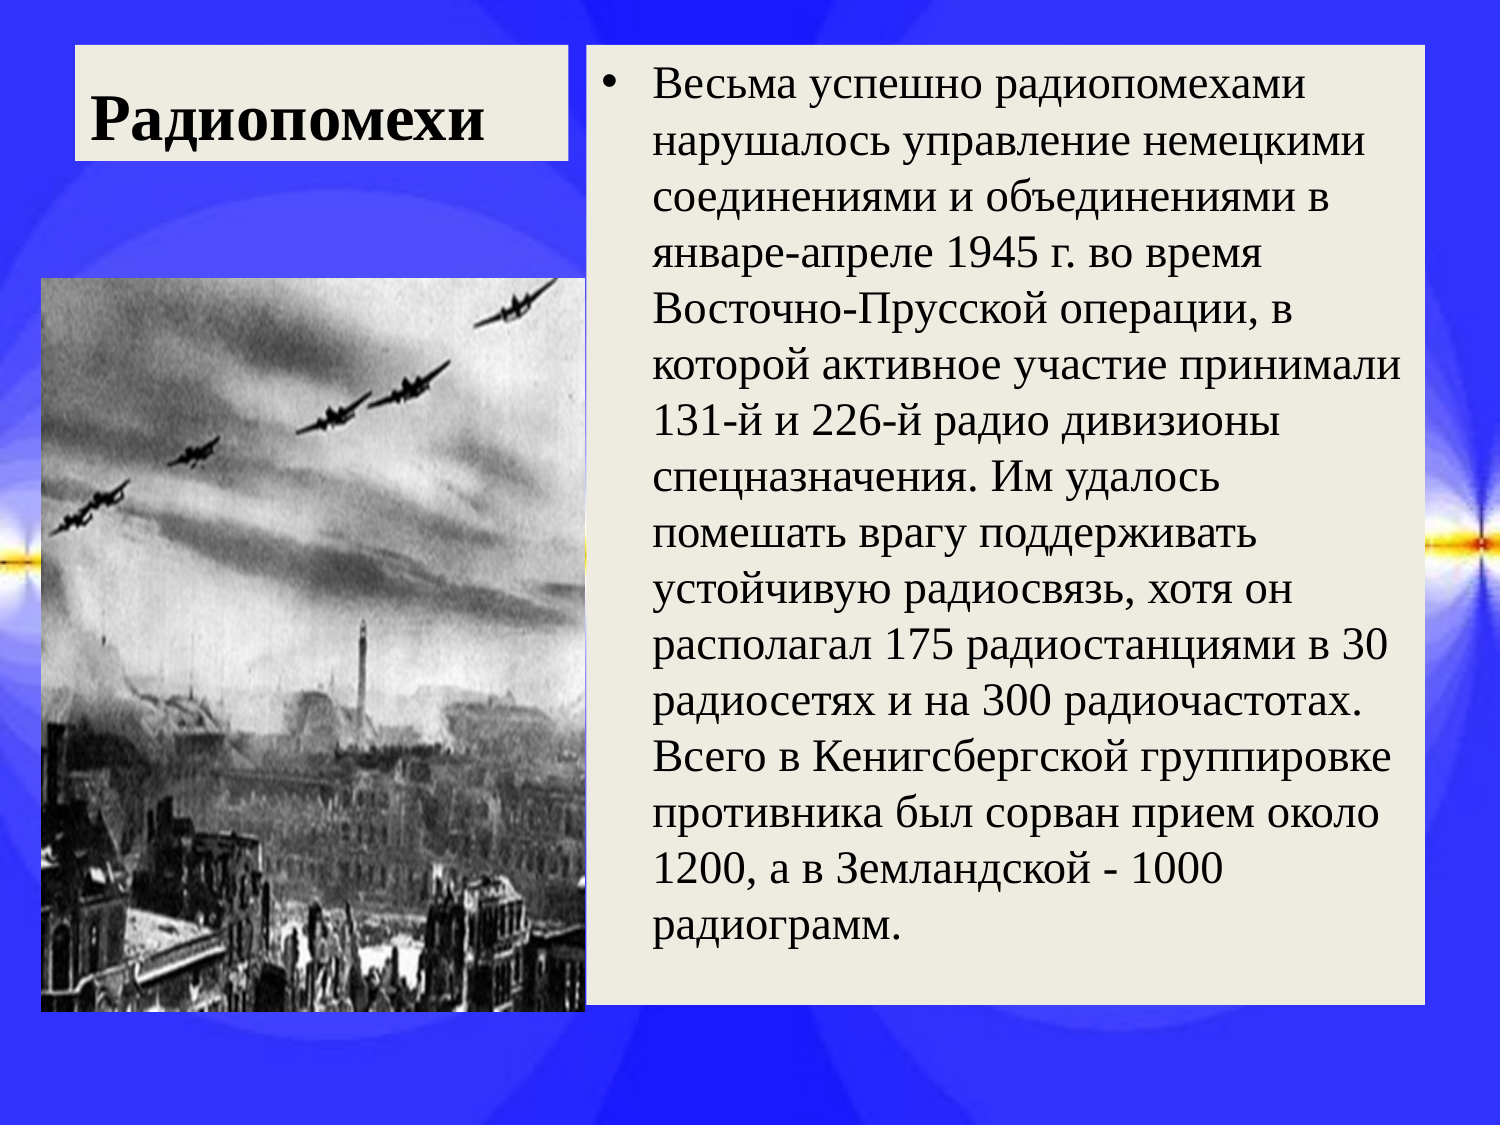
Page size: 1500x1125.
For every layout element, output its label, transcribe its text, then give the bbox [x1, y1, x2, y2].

title Радиопомехи [75, 44, 569, 161]
list Весьма успешно радиопомехами нарушалось управление немецкими соединениями и объединениями в январе-апреле 1945 г. во время Восточно-Прусской операции, в которой активное участие принимали 131-й и 226-й радио дивизионы спецназначения. Им удалось помешать врагу поддерживать устойчивую радиосвязь, хотя он располагал 175 радиостанциями в 30 радиосетях и на 300 радиочастотах. Всего в Кенигсбергской группировке противника был сорван прием около 1200, а в Земландской - 1000 радиограмм. [586, 44, 1425, 1005]
picture [0, 0, 1500, 1125]
